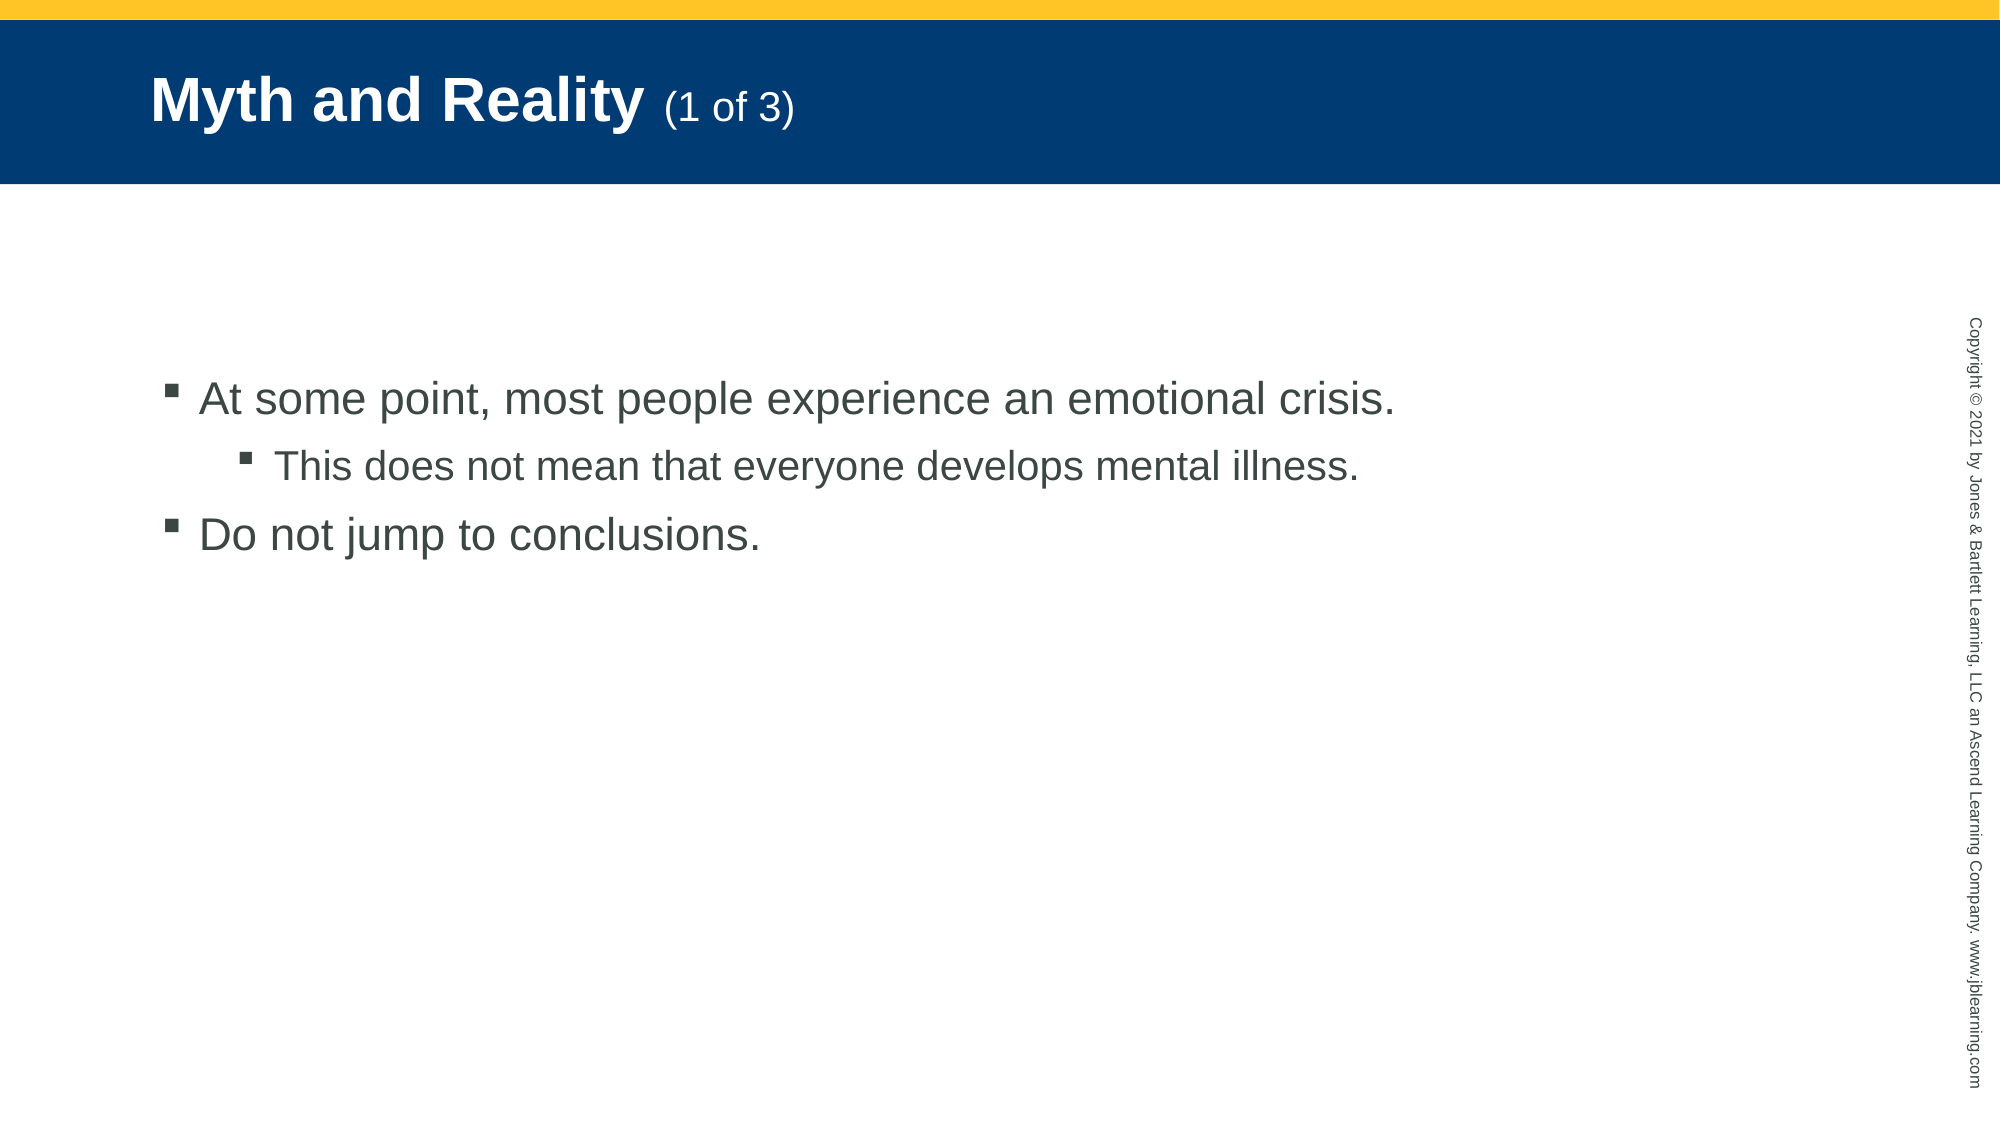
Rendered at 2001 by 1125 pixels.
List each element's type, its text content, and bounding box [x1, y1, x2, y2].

list At some point, most people experience an emotional crisis. This does not mean that everyone develops mental illness. Do not jump to conclusions. [146, 361, 1859, 1016]
title Myth and Reality (1 of 3) [0, 19, 2000, 185]
